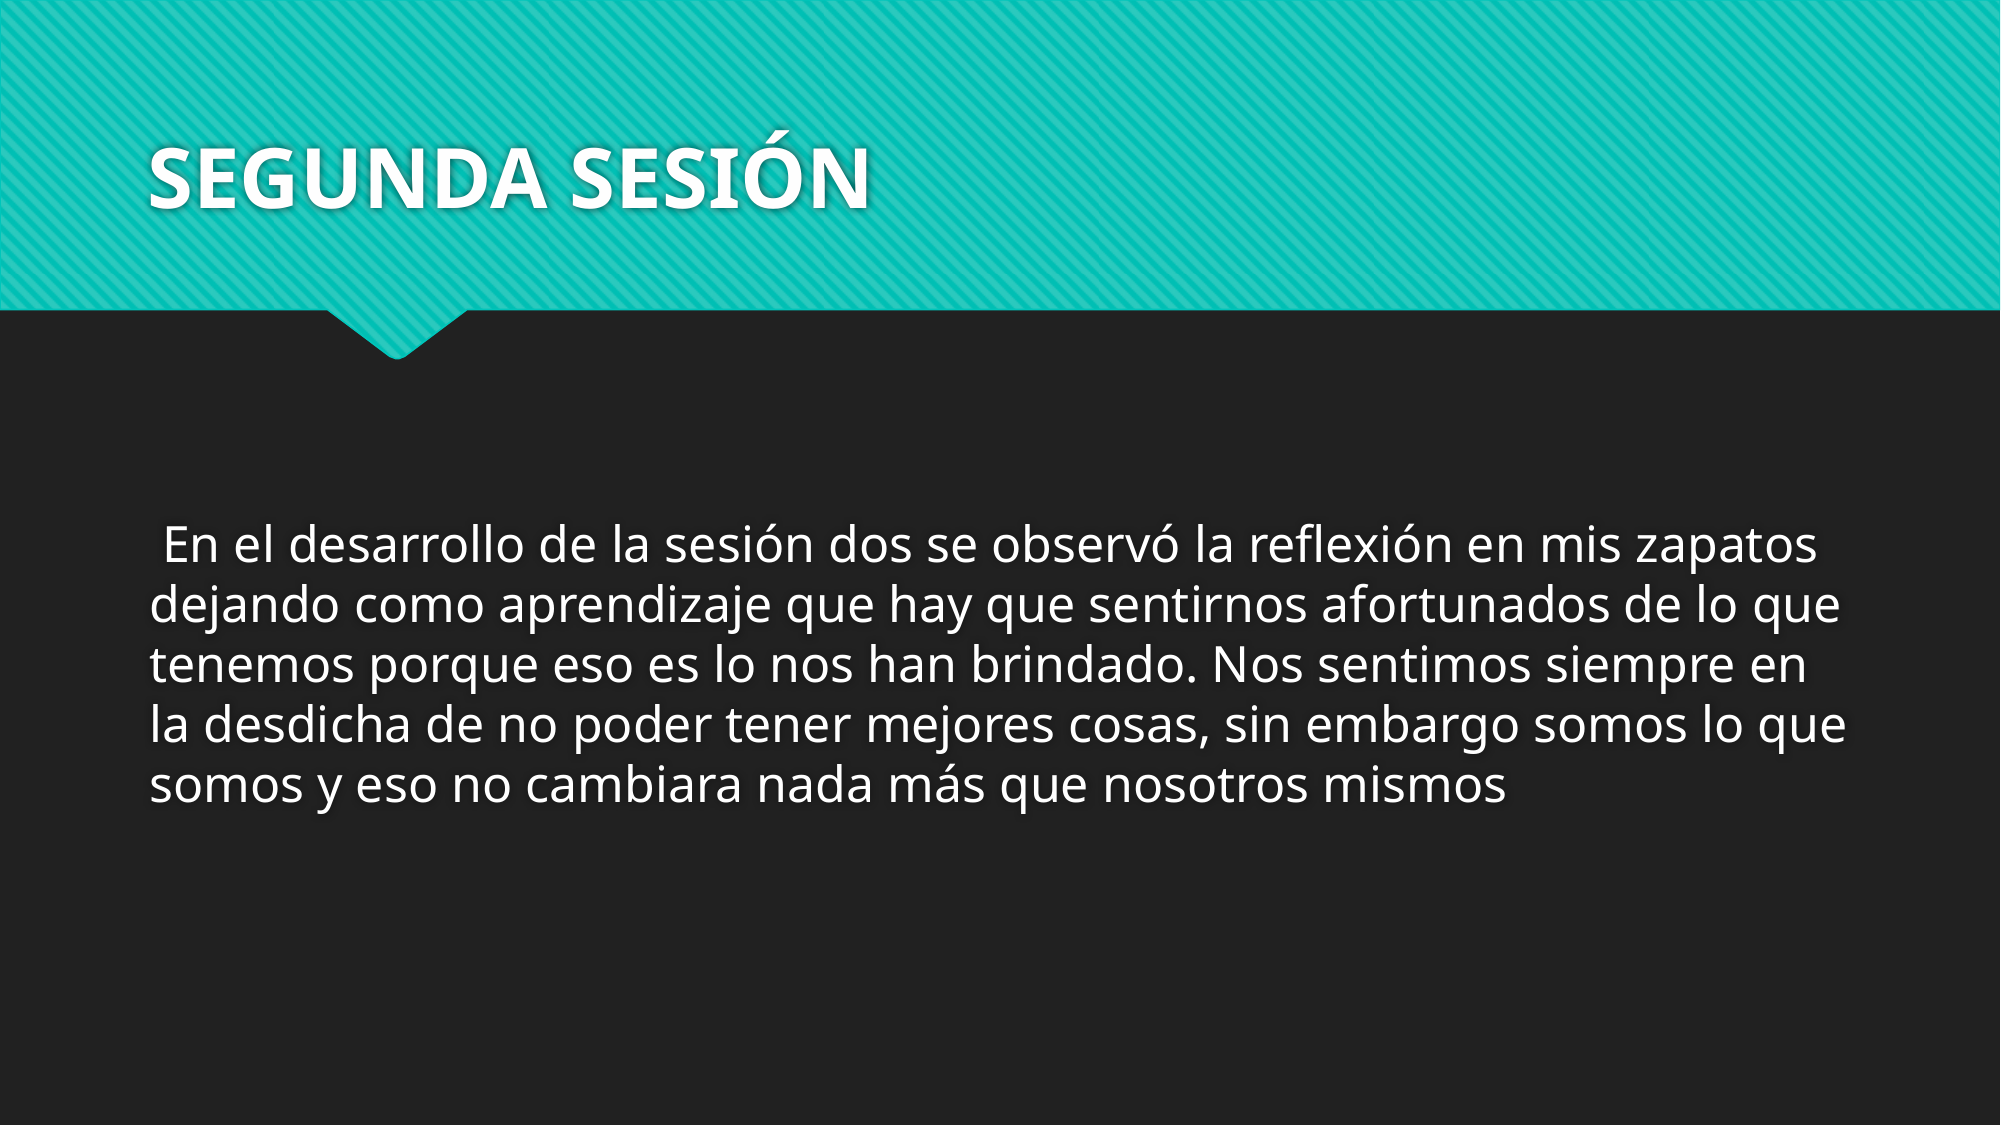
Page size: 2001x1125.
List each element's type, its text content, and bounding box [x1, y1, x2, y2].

list En el desarrollo de la sesión dos se observó la reflexión en mis zapatos dejando como aprendizaje que hay que sentirnos afortunados de lo que tenemos porque eso es lo nos han brindado. Nos sentimos siempre en la desdicha de no poder tener mejores cosas, sin embargo somos lo que somos y eso no cambiara nada más que nosotros mismos [134, 364, 1866, 962]
title SEGUNDA SESIÓN [132, 73, 1868, 233]
